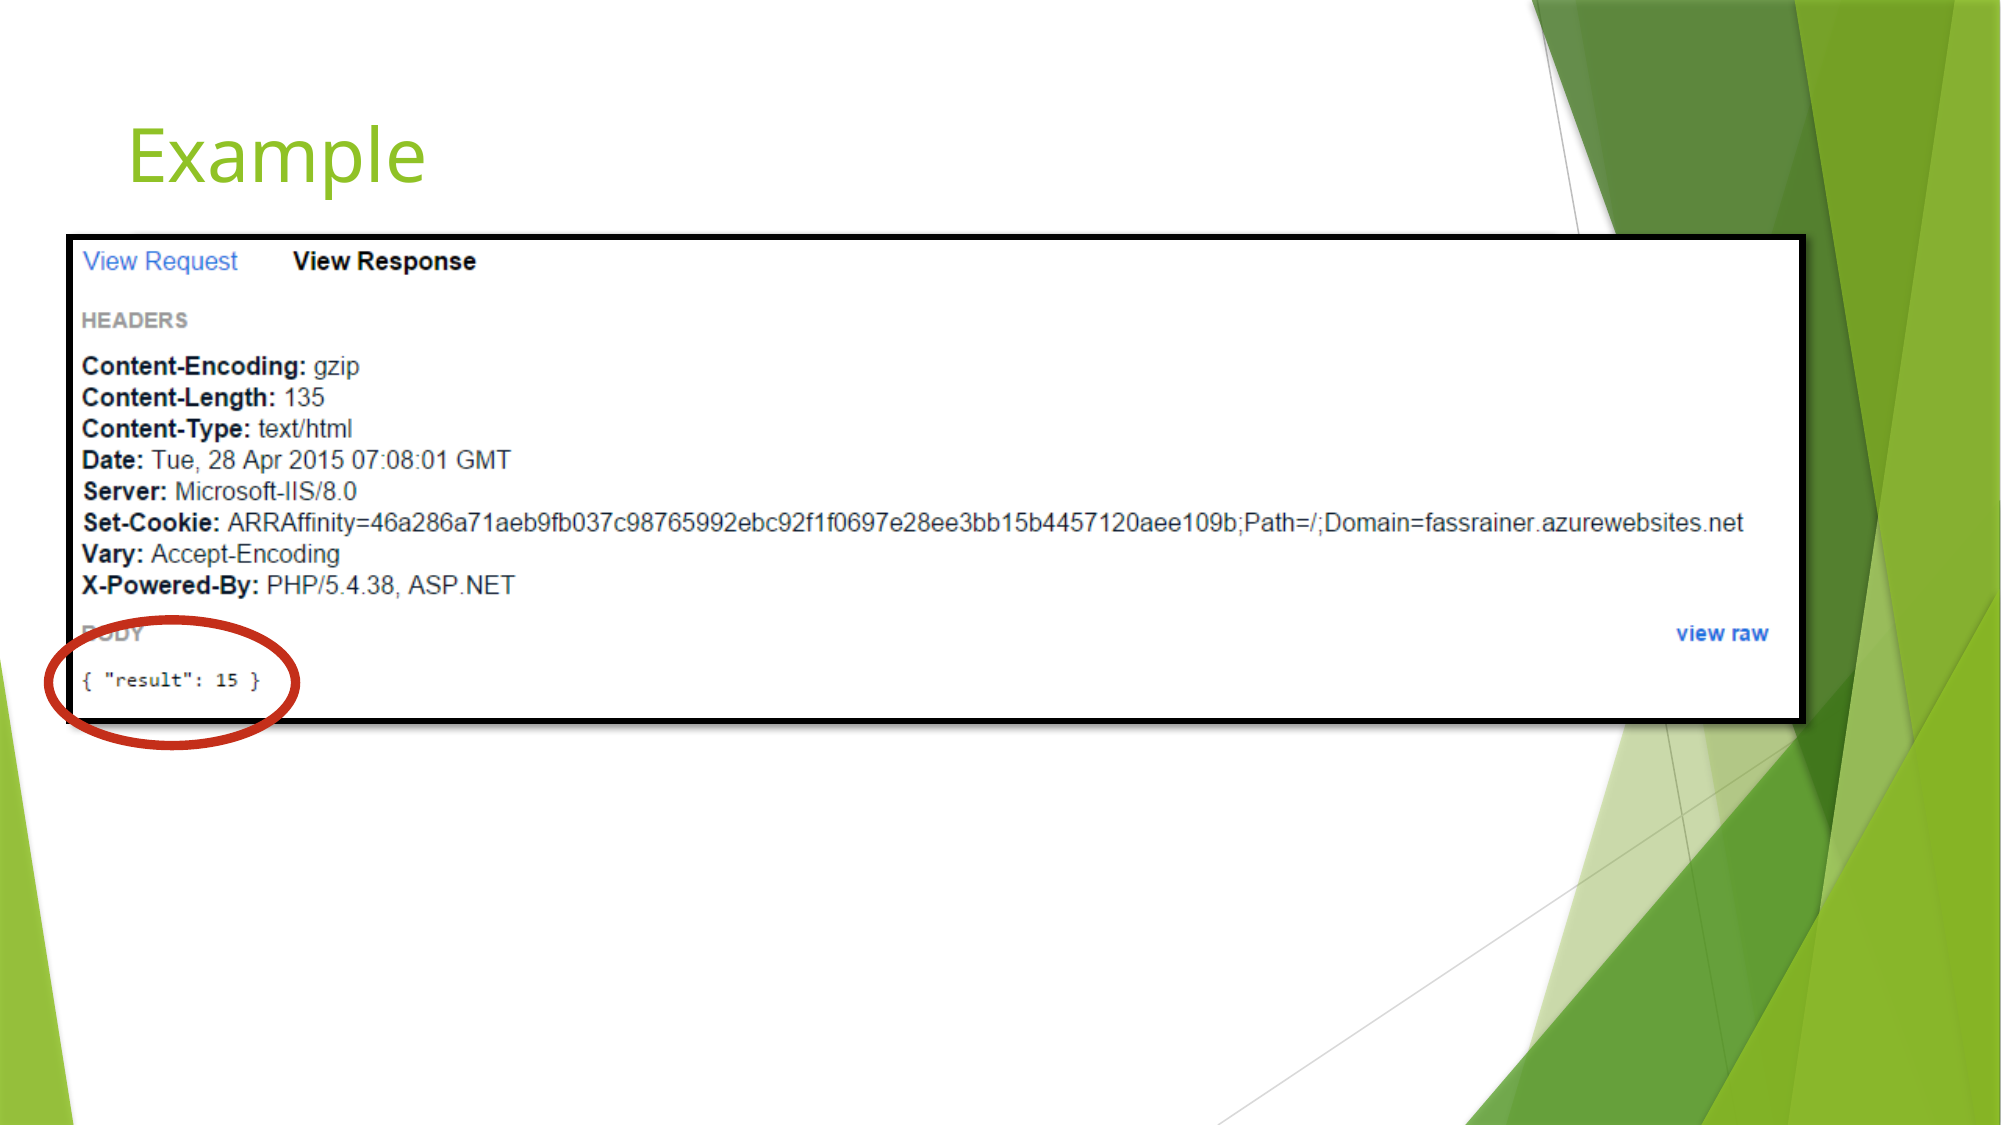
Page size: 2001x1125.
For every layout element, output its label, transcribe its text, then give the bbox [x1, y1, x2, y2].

text_box [86, 730, 258, 748]
picture [72, 239, 1800, 719]
title Example [111, 99, 1522, 231]
text_box [46, 648, 66, 717]
